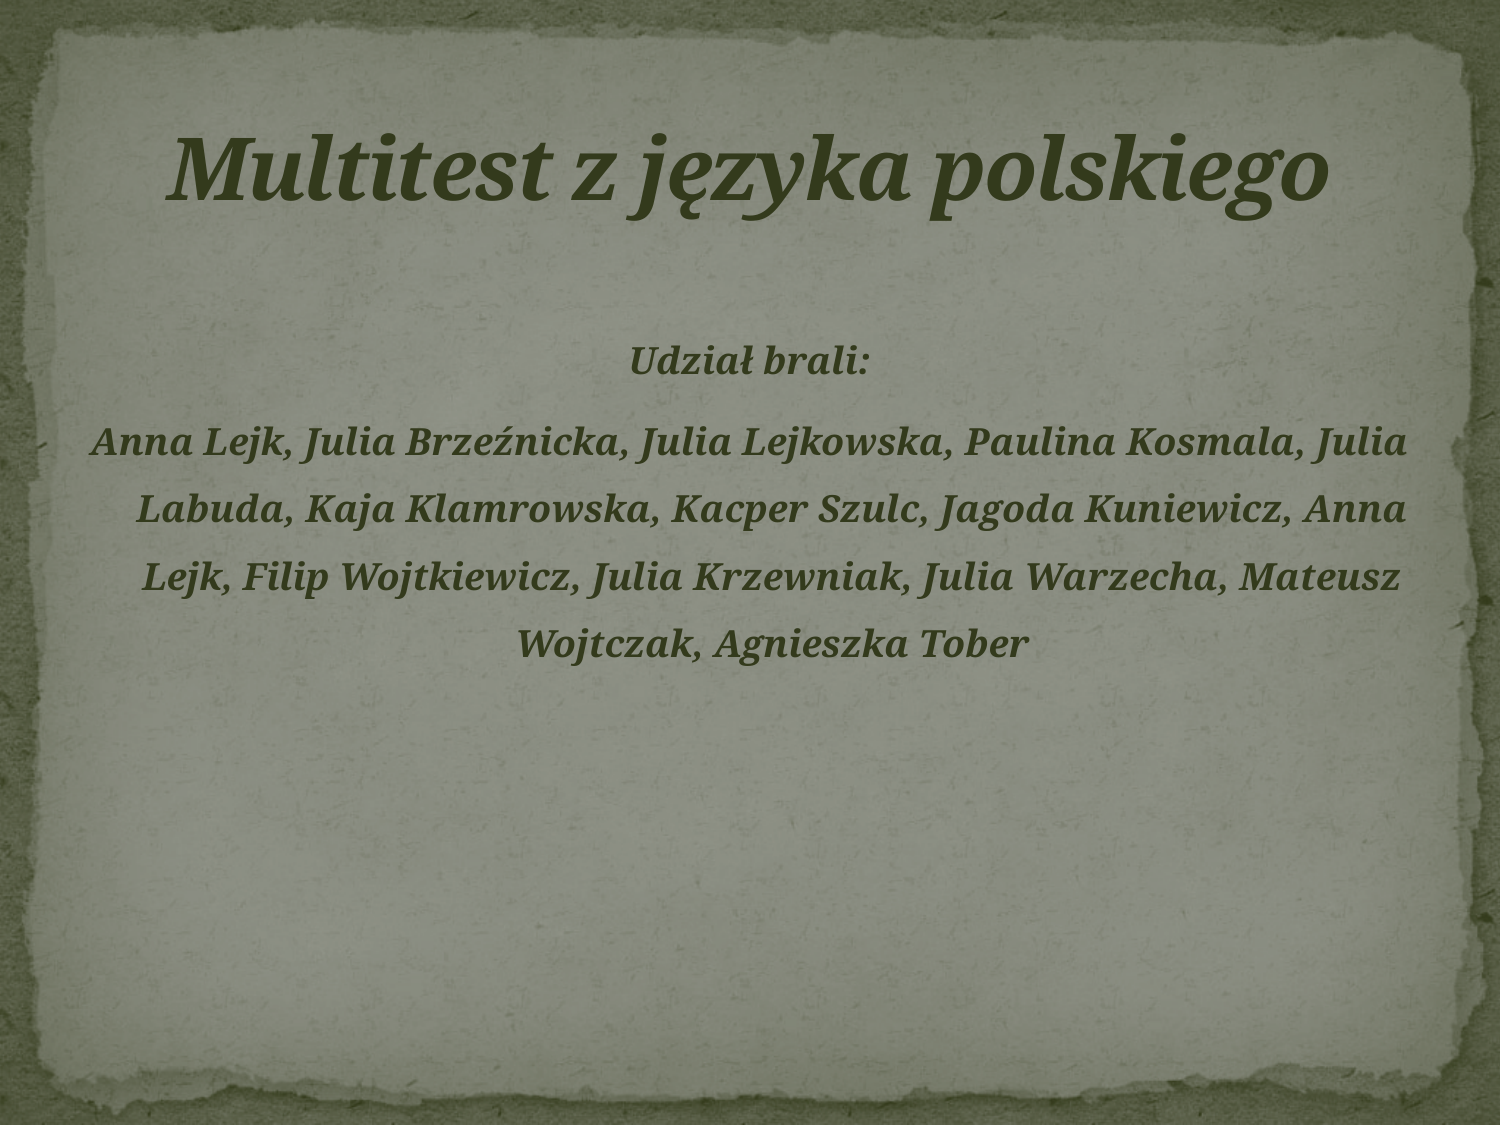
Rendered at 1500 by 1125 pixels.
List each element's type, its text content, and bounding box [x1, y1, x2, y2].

list Udział brali: Anna Lejk, Julia Brzeźnicka, Julia Lejkowska, Paulina Kosmala, Julia Labuda, Kaja Klamrowska, Kacper Szulc, Jagoda Kuniewicz, Anna Lejk, Filip Wojtkiewicz, Julia Krzewniak, Julia Warzecha, Mateusz Wojtczak, Agnieszka Tober [75, 249, 1425, 1000]
title Multitest z języka polskiego [74, 24, 1425, 225]
